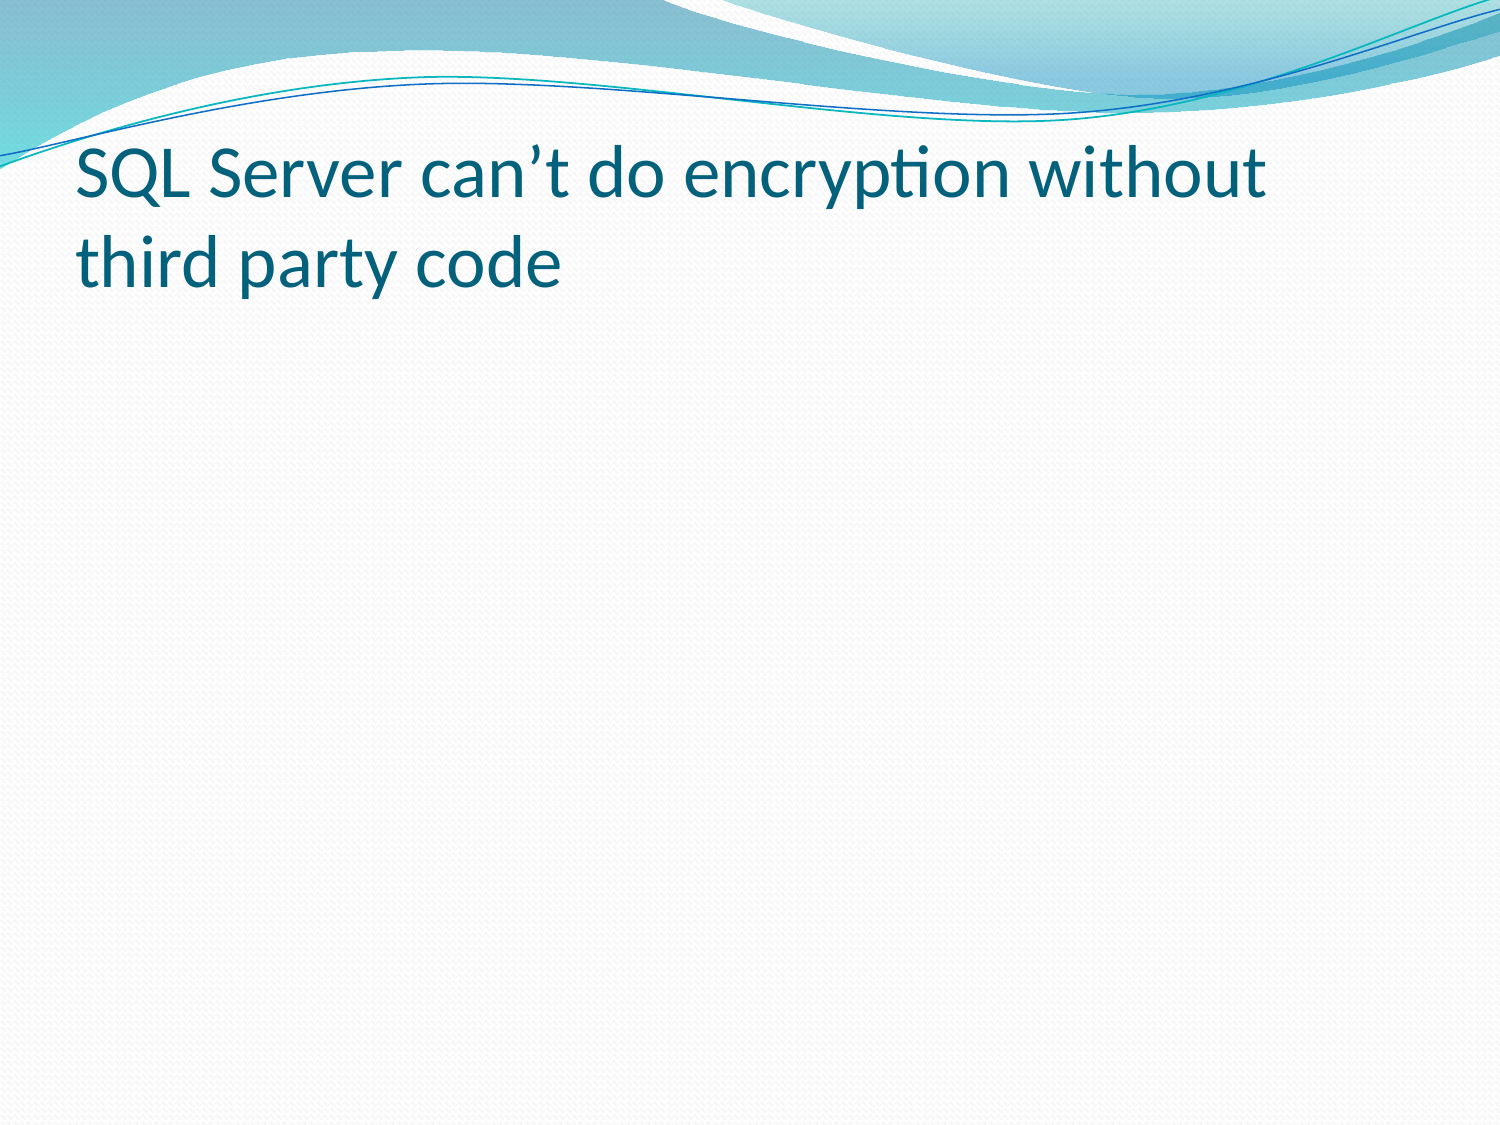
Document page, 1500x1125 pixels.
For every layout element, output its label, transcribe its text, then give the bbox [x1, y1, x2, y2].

title SQL Server can’t do encryption without third party code [75, 115, 1425, 303]
